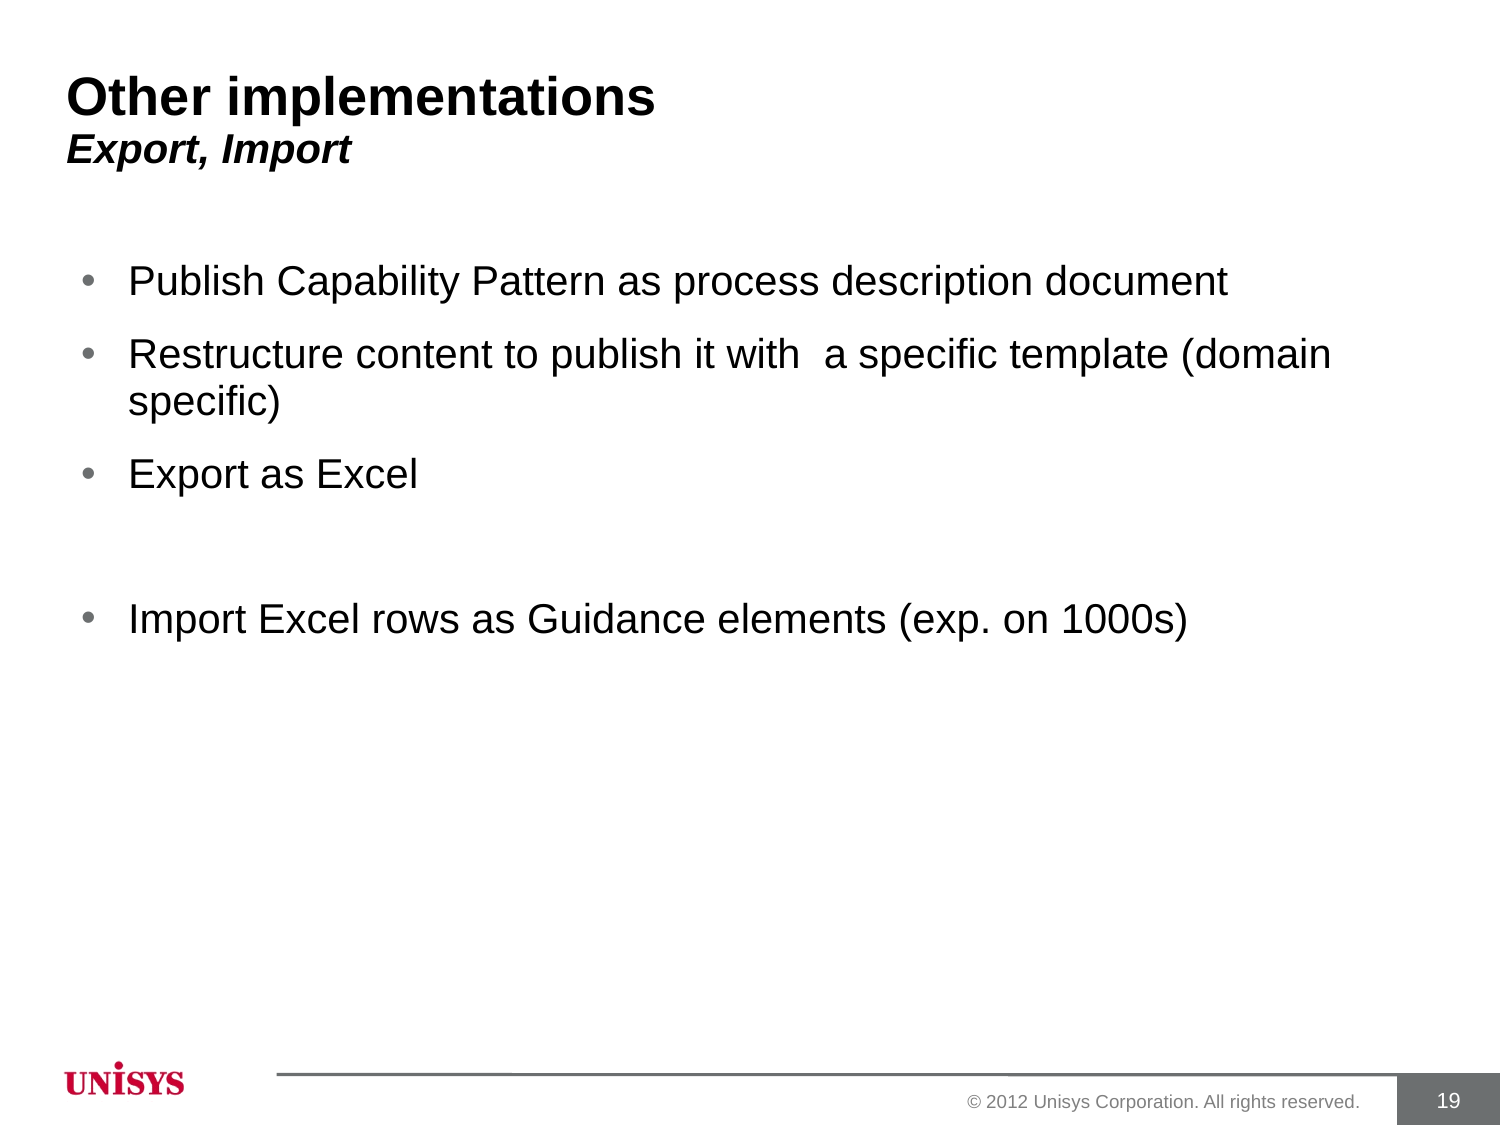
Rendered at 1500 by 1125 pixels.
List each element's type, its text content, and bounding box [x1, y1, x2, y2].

title Other implementations Export, Import [66, 33, 1435, 208]
text_box Publish Capability Pattern as process description document Restructure content to publish it with a specific template (domain specific) Export as Excel Import Excel rows as Guidance elements (exp. on 1000s) [66, 250, 1435, 1020]
picture [41, 1049, 205, 1102]
